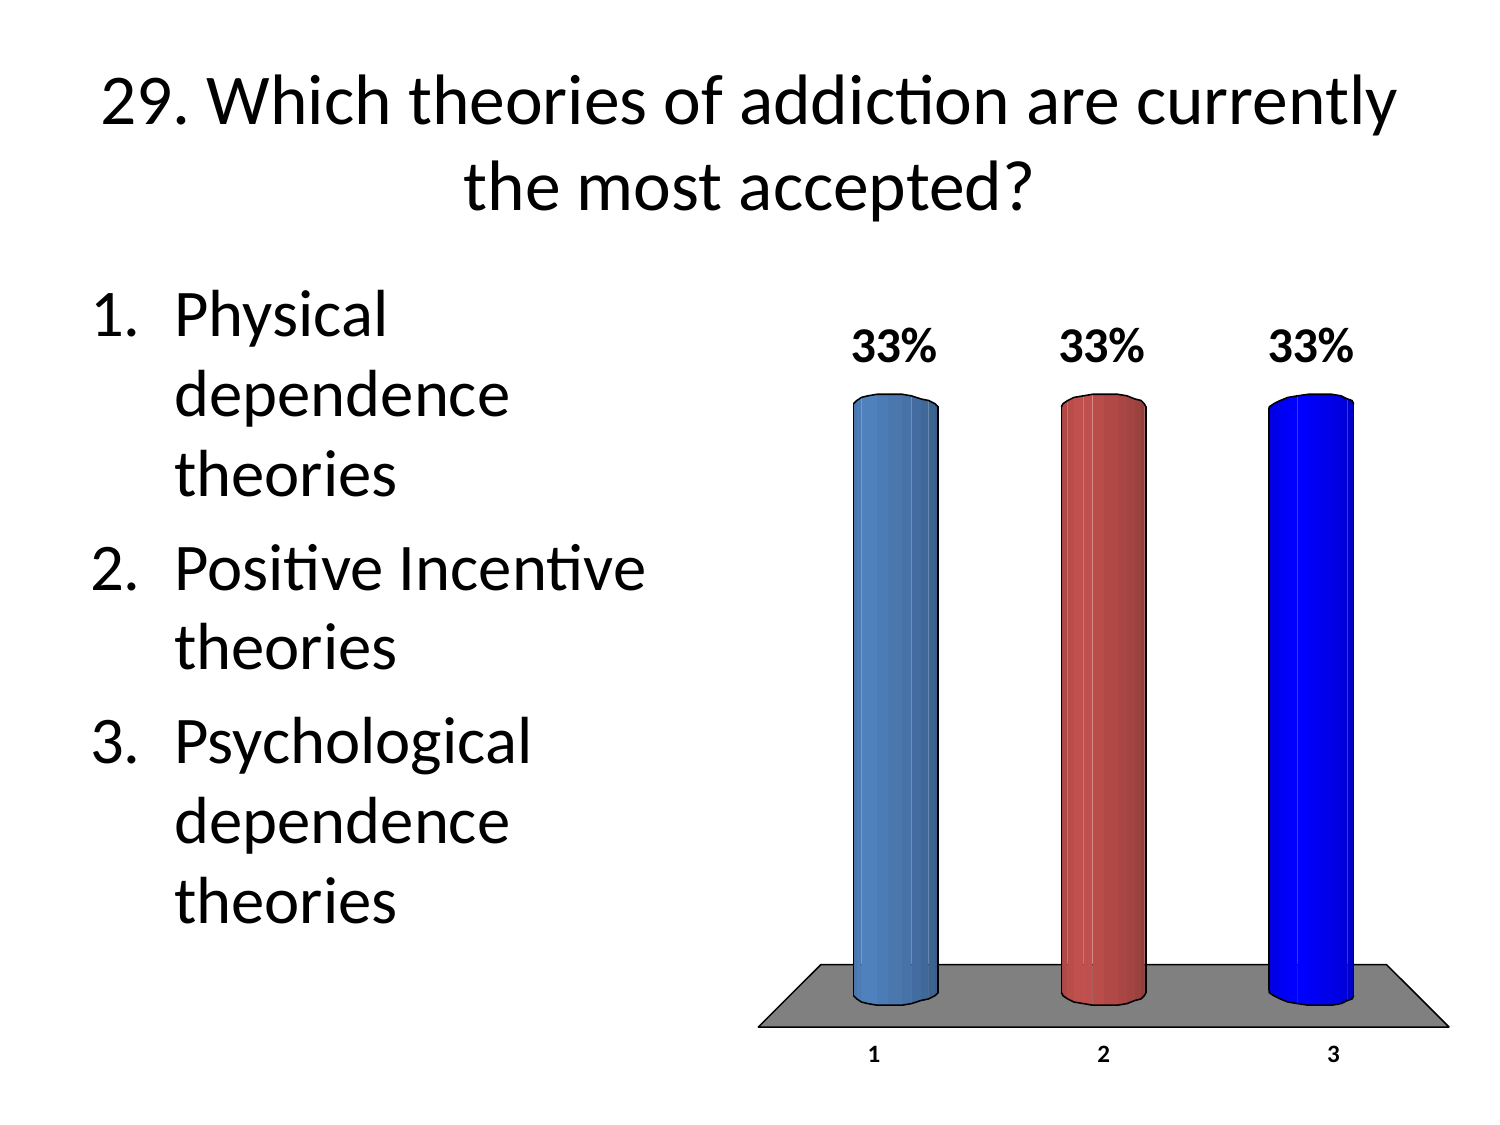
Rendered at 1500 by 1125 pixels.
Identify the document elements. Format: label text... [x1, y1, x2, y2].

list Physical dependence theories Positive Incentive theories Psychological dependence theories [75, 262, 750, 1005]
title 29. Which theories of addiction are currently the most accepted? [75, 45, 1425, 233]
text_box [739, 270, 1490, 1115]
